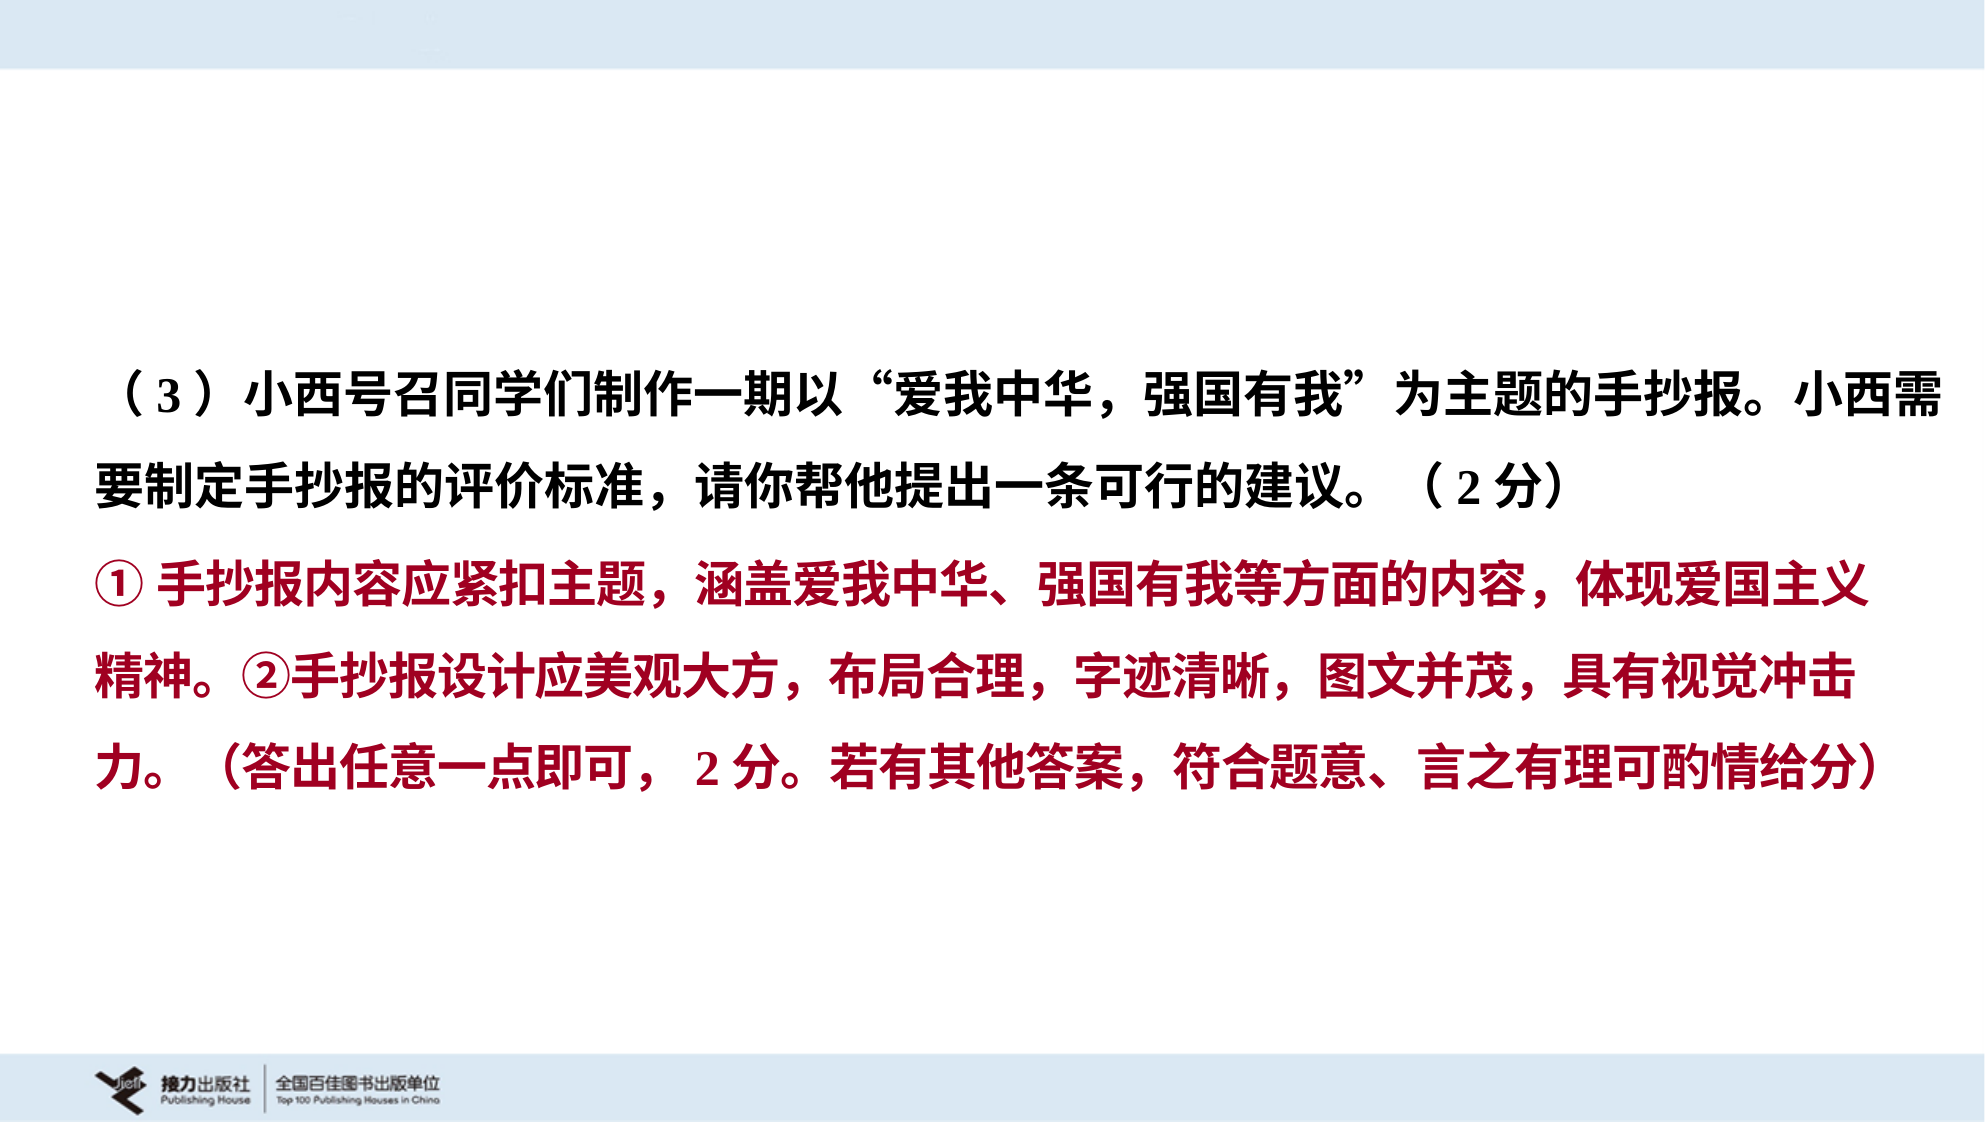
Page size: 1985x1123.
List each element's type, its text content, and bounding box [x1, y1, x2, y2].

picture [0, 0, 1985, 1122]
text_box ①手抄报内容应紧扣主题，涵盖爱我中华、强国有我等方面的内容，体现爱国主义 精神。②手抄报设计应美观大方，布局合理，字迹清晰，图文并茂，具有视觉冲击 力。（答出任意一点即可，2分。若有其他答案，符合题意、言之有理可酌情给分） [94, 520, 1892, 796]
text_box （3）小西号召同学们制作一期以“爱我中华，强国有我”为主题的手抄报。小西需 要制定手抄报的评价标准，请你帮他提出一条可行的建议。（2分） [94, 331, 1892, 515]
